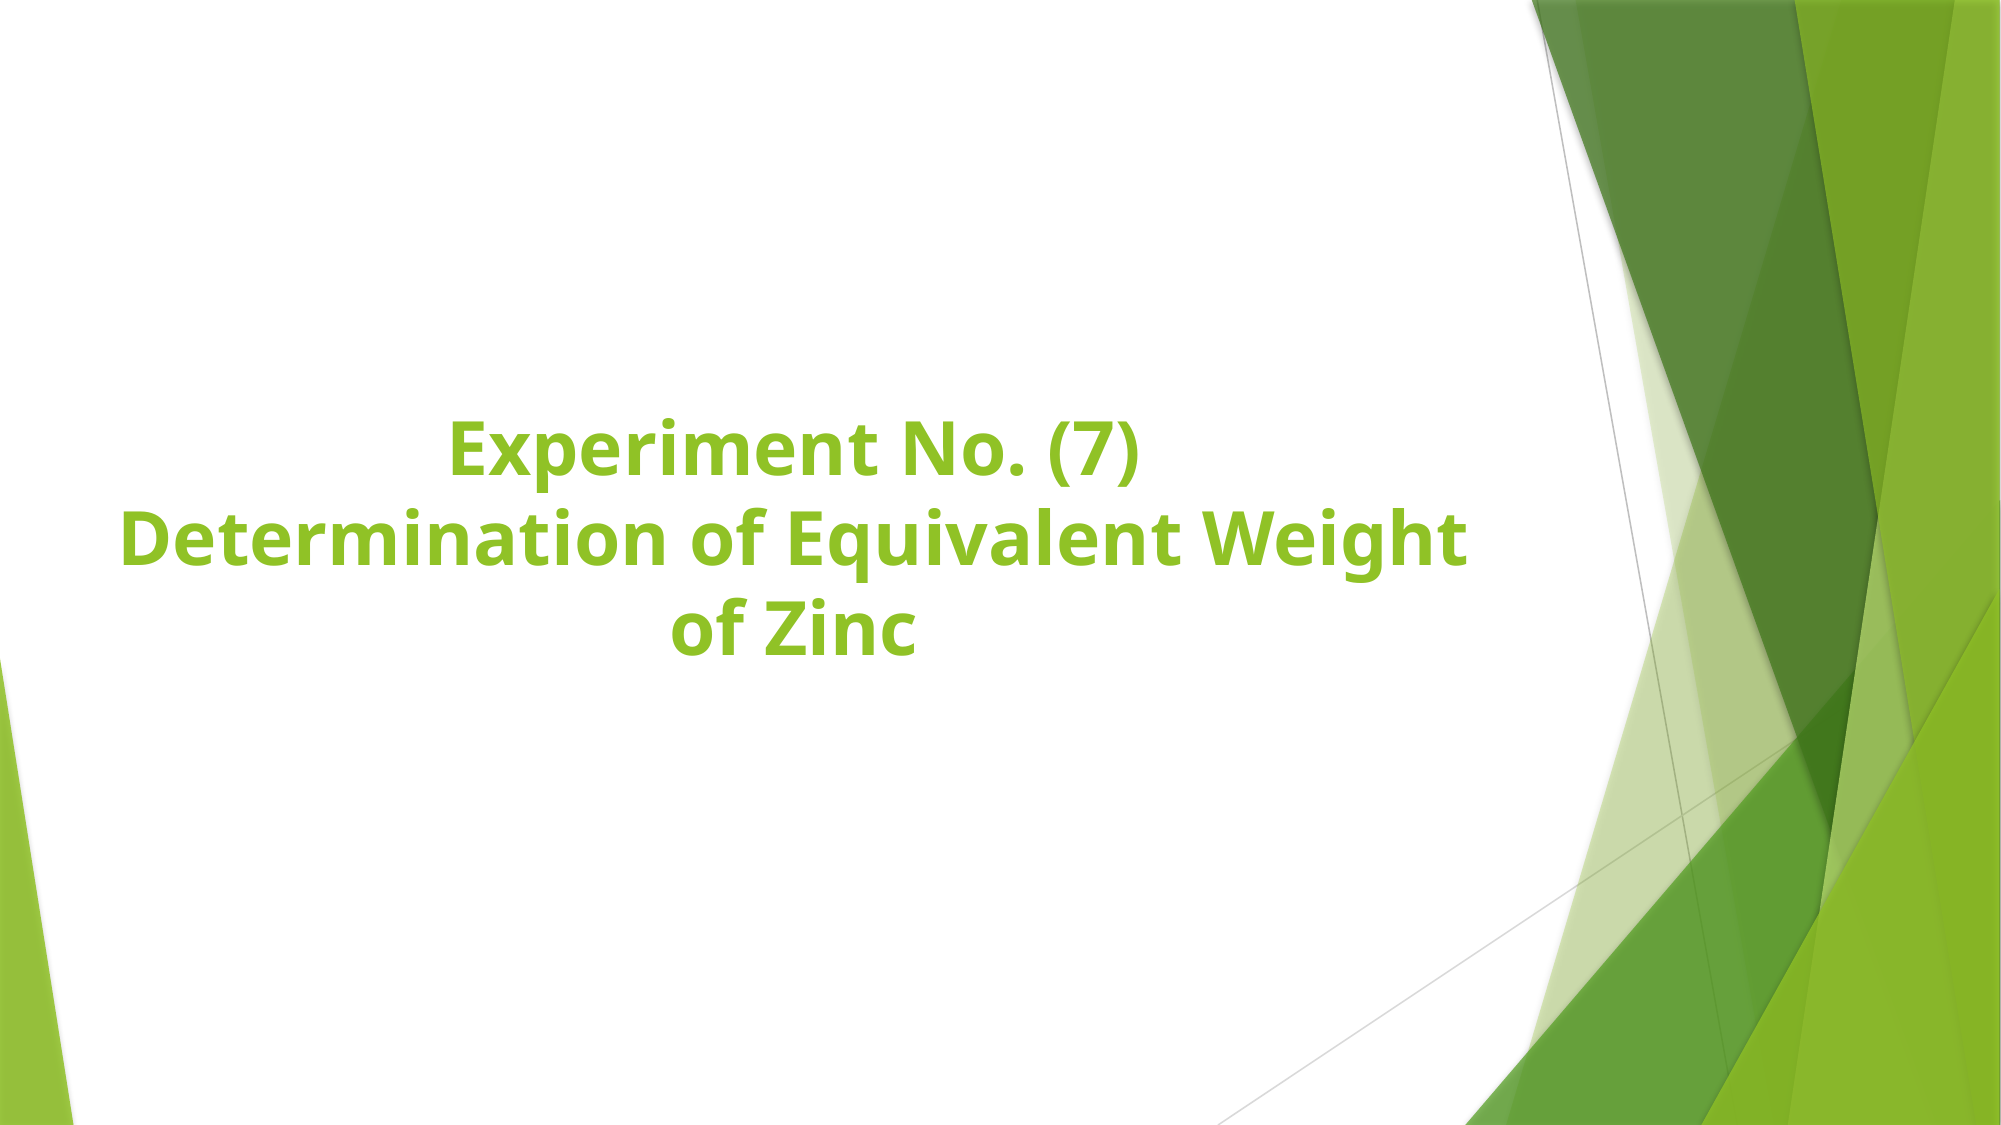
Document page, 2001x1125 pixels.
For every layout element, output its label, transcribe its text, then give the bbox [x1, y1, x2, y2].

title Experiment No. (7) Determination of Equivalent Weight of Zinc [88, 393, 1500, 732]
